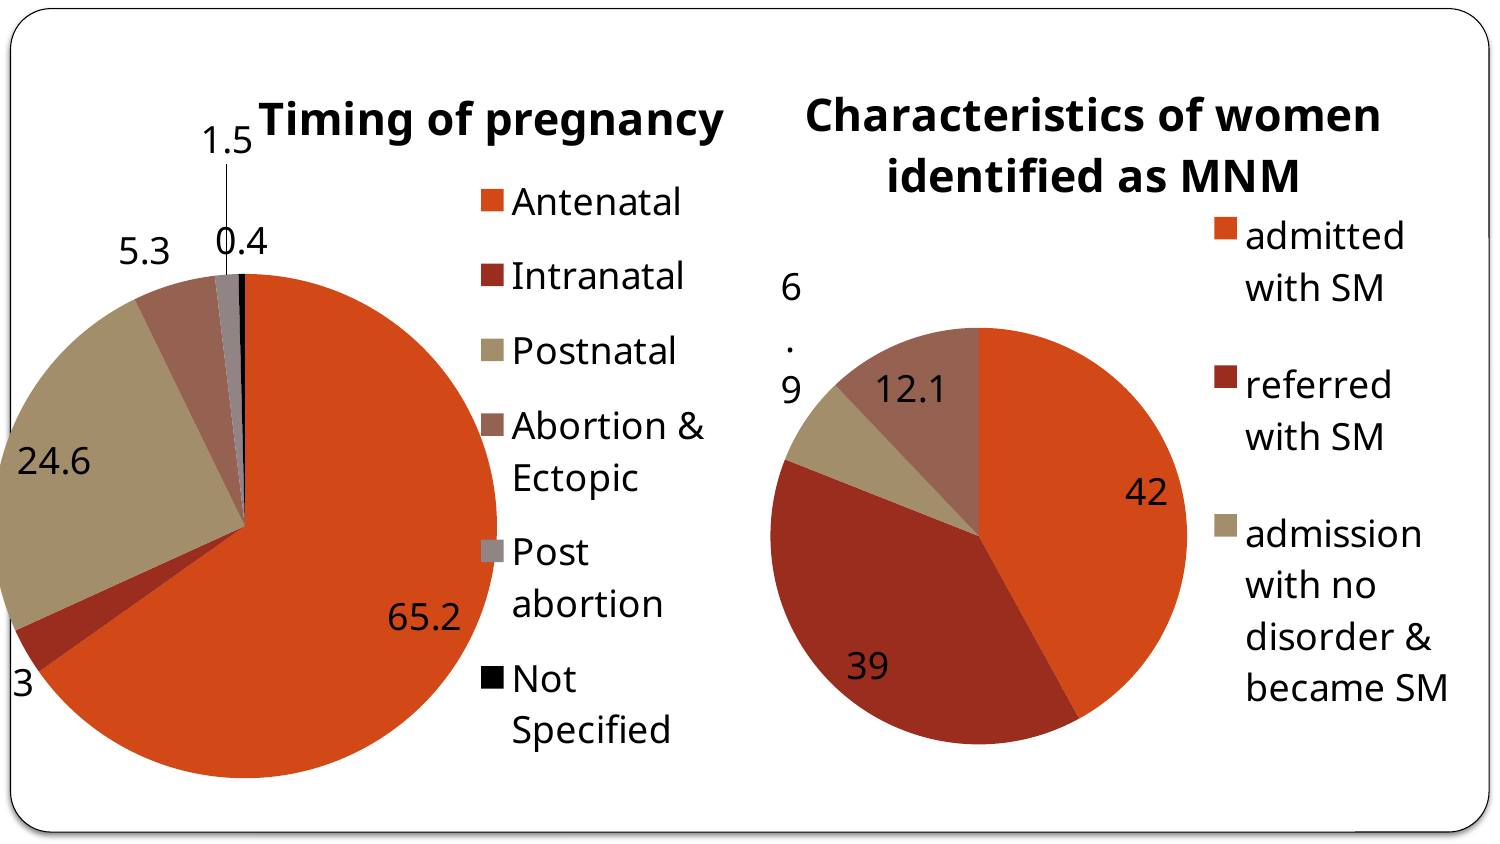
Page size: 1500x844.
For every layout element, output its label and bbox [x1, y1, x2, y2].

chart [0, 46, 1476, 810]
